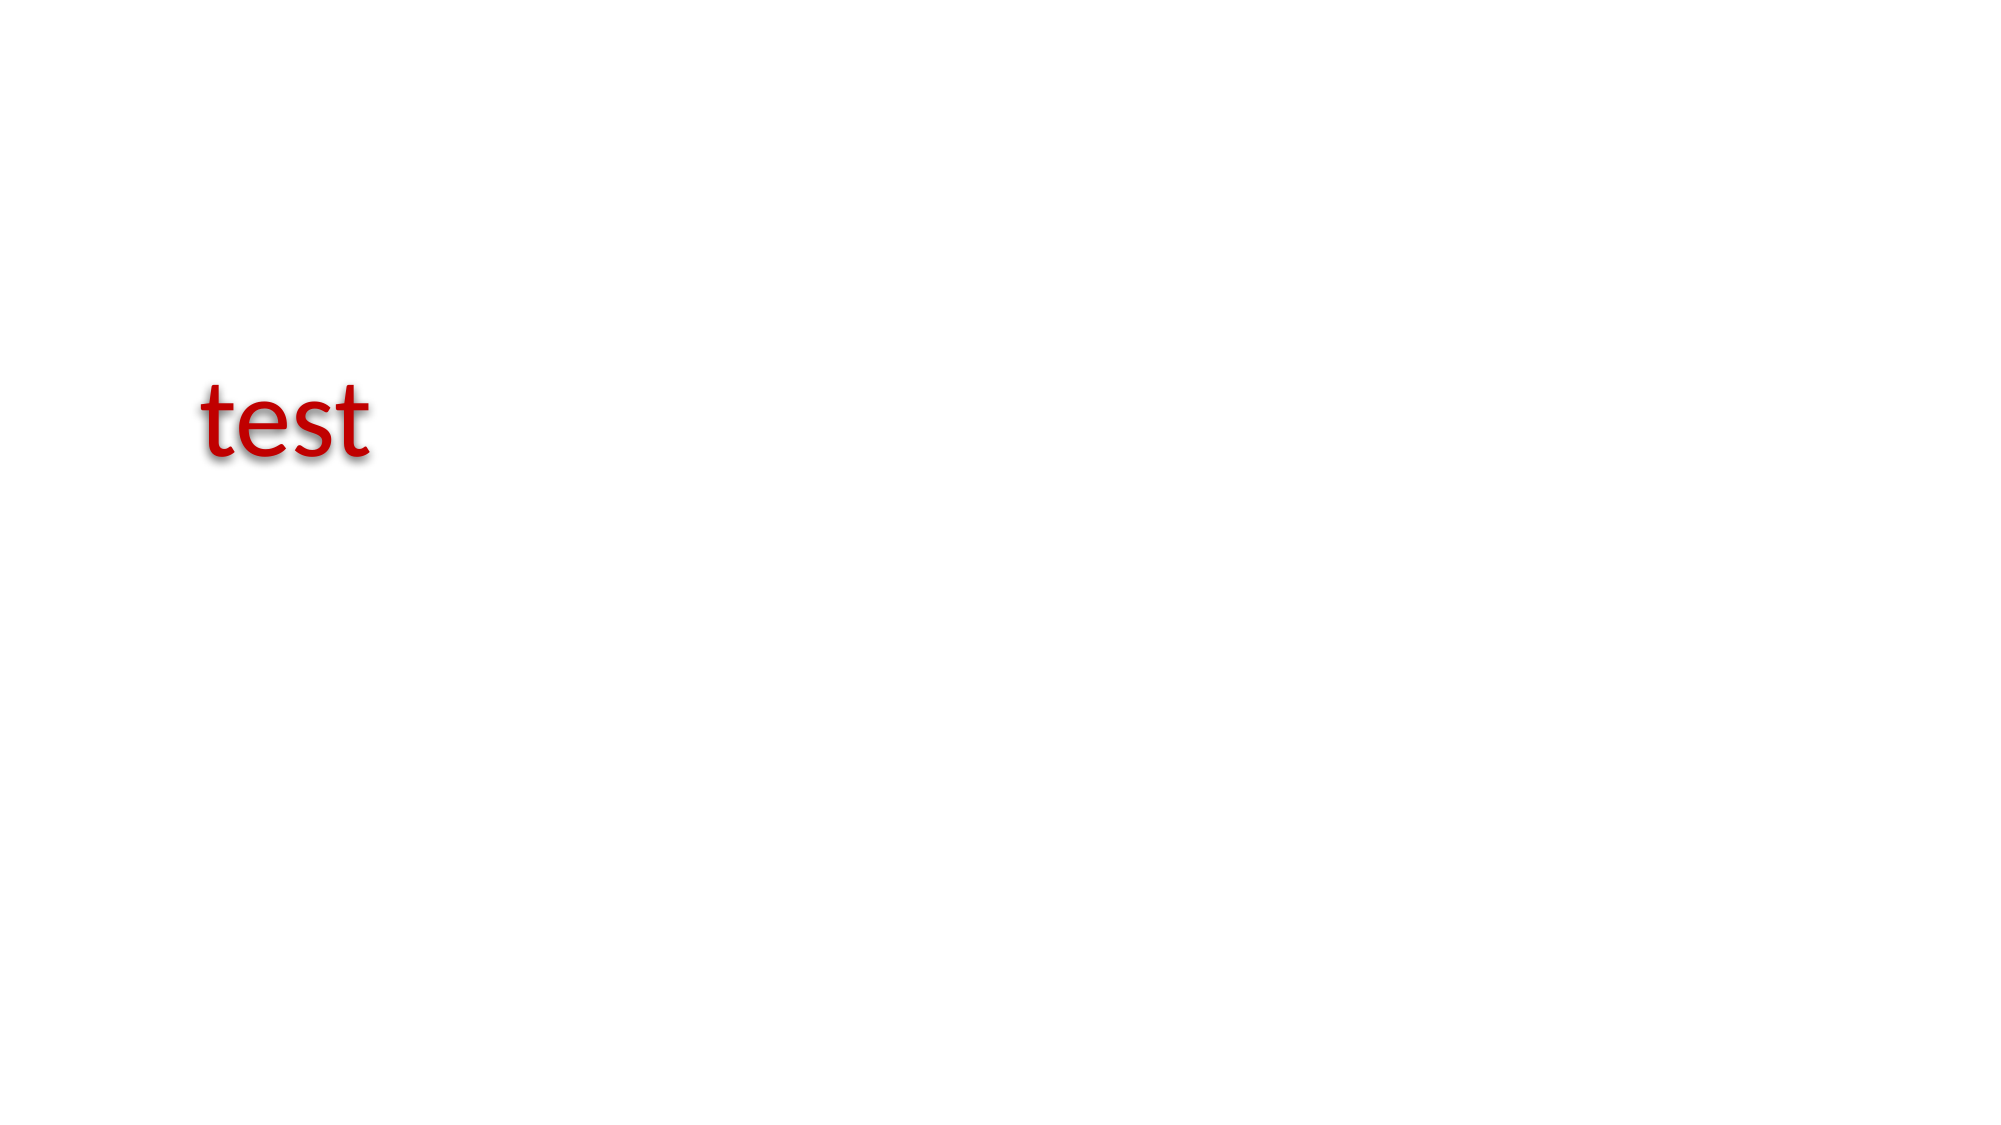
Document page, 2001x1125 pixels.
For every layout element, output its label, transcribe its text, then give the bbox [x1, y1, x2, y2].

text_box test [184, 336, 1650, 487]
